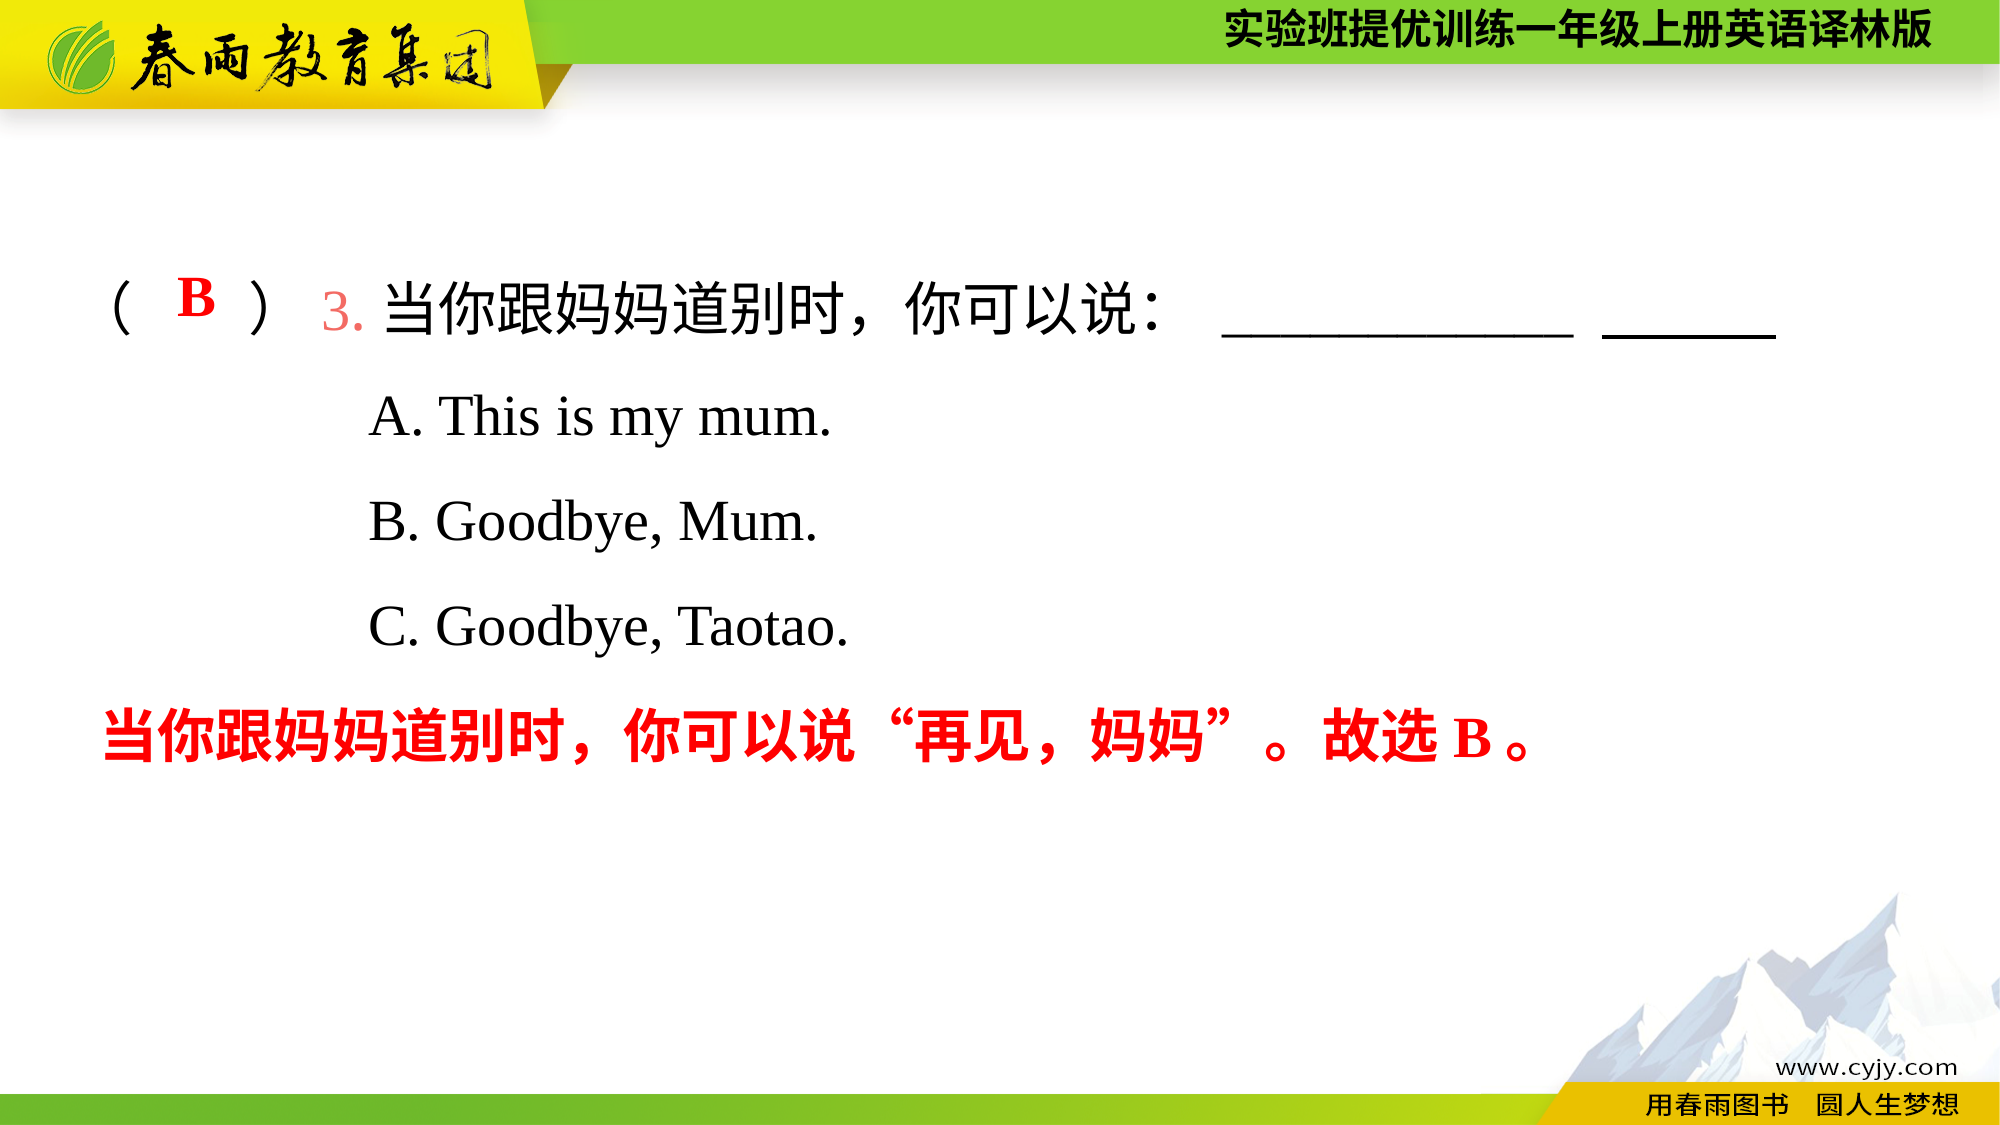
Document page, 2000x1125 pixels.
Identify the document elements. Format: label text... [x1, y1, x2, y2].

text_box 当你跟妈妈道别时，你可以说“再见，妈妈”。故选B。 [84, 656, 1969, 777]
text_box B [163, 250, 232, 336]
list （ ）3.当你跟妈妈道别时，你可以说： ____________ A. This is my mum. B. Goodbye, Mum. C. Goodbye, Taotao. [59, 229, 1944, 669]
picture [0, 0, 2000, 1125]
